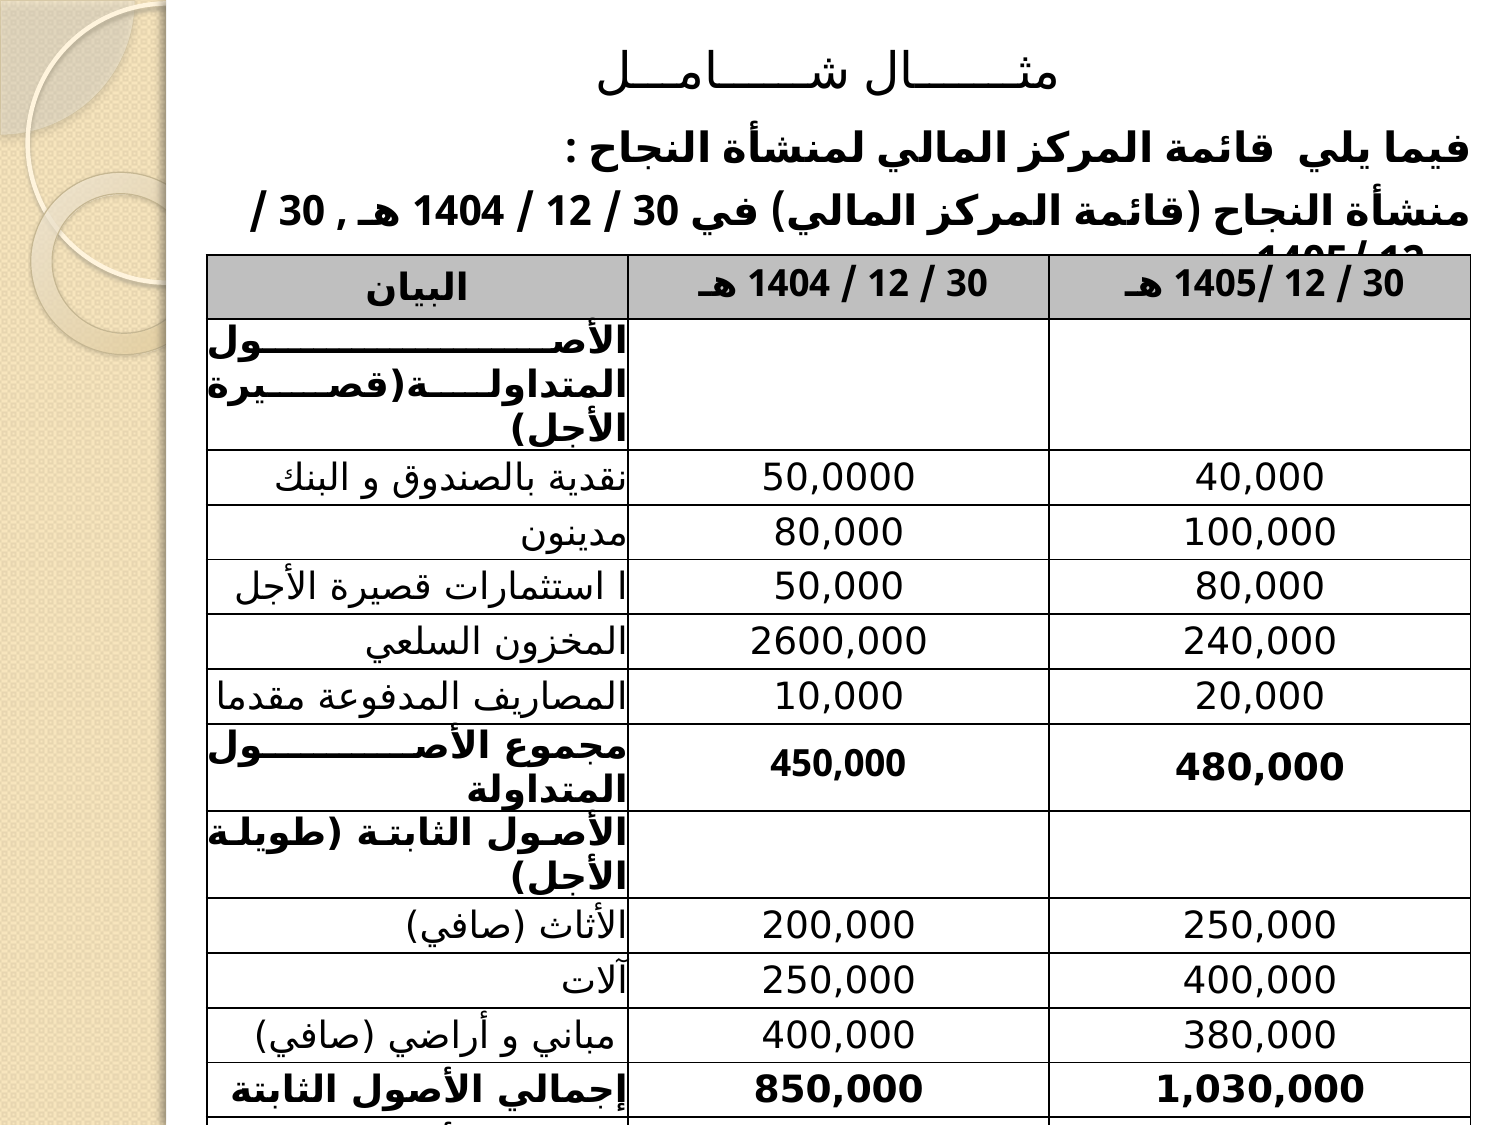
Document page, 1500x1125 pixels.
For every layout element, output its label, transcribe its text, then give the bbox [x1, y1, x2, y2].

table_cell المخزون السلعي [208, 615, 627, 668]
table_header البيان [208, 256, 627, 318]
title مثـــــــال شــــــامـــل [206, 30, 1437, 107]
table_cell 1,510,000 [1050, 1118, 1470, 1125]
table_cell مدينون [208, 506, 627, 559]
table_cell 80,000 [629, 506, 1048, 559]
table_cell المصاريف المدفوعة مقدما [208, 670, 627, 723]
table_cell الأثاث (صافي) [208, 899, 627, 952]
table_cell 250,000 [629, 954, 1048, 1007]
table_cell 80,000 [1050, 560, 1470, 613]
table_cell [1050, 320, 1470, 449]
table_cell 200,000 [629, 899, 1048, 952]
table_cell [629, 320, 1048, 449]
table_cell مجموع الأصول المتداولة [208, 725, 627, 810]
table_cell الأصول المتداولة(قصيرة الأجل) [208, 320, 627, 449]
table_cell 10,000 [629, 670, 1048, 723]
table_cell مباني و أراضي (صافي) [208, 1009, 627, 1062]
table_cell 2600,000 [629, 615, 1048, 668]
table_cell إجمالي الأصول الثابتة [208, 1063, 627, 1116]
table_cell 250,000 [1050, 899, 1470, 952]
table_cell 50,000 [629, 560, 1048, 613]
table_cell آلات [208, 954, 627, 1007]
list فيما يلي قائمة المركز المالي لمنشأة النجاح : منشأة النجاح (قائمة المركز المالي) في 30 / 12 / 1404 هـ , 30 / 12 /1405 هـ [224, 113, 1500, 1035]
table_cell 1,030,000 [1050, 1063, 1470, 1116]
table_cell ا استثمارات قصيرة الأجل [208, 560, 627, 613]
table_cell نقدية بالصندوق و البنك [208, 451, 627, 504]
table_cell 40,000 [1050, 451, 1470, 504]
table_cell الأصول الثابتة (طويلة الأجل) [208, 812, 627, 897]
table_header 30 / 12 / 1404 هـ [629, 256, 1048, 318]
table_cell 380,000 [1050, 1009, 1470, 1062]
table_cell [1050, 812, 1470, 897]
table_cell 20,000 [1050, 670, 1470, 723]
table_cell 400,000 [1050, 954, 1470, 1007]
table_cell 450,000 [629, 725, 1048, 810]
table_header 30 / 12 /1405 هـ [1050, 256, 1470, 318]
table_cell 100,000 [1050, 506, 1470, 559]
table_cell إجمالي الأصول [208, 1118, 627, 1125]
table_cell 240,000 [1050, 615, 1470, 668]
table_cell 50,0000 [629, 451, 1048, 504]
table_cell 480,000 [1050, 725, 1470, 810]
table_cell 1,300,000 [629, 1118, 1048, 1125]
table_cell 850,000 [629, 1063, 1048, 1116]
table_cell [629, 812, 1048, 897]
table_cell 400,000 [629, 1009, 1048, 1062]
